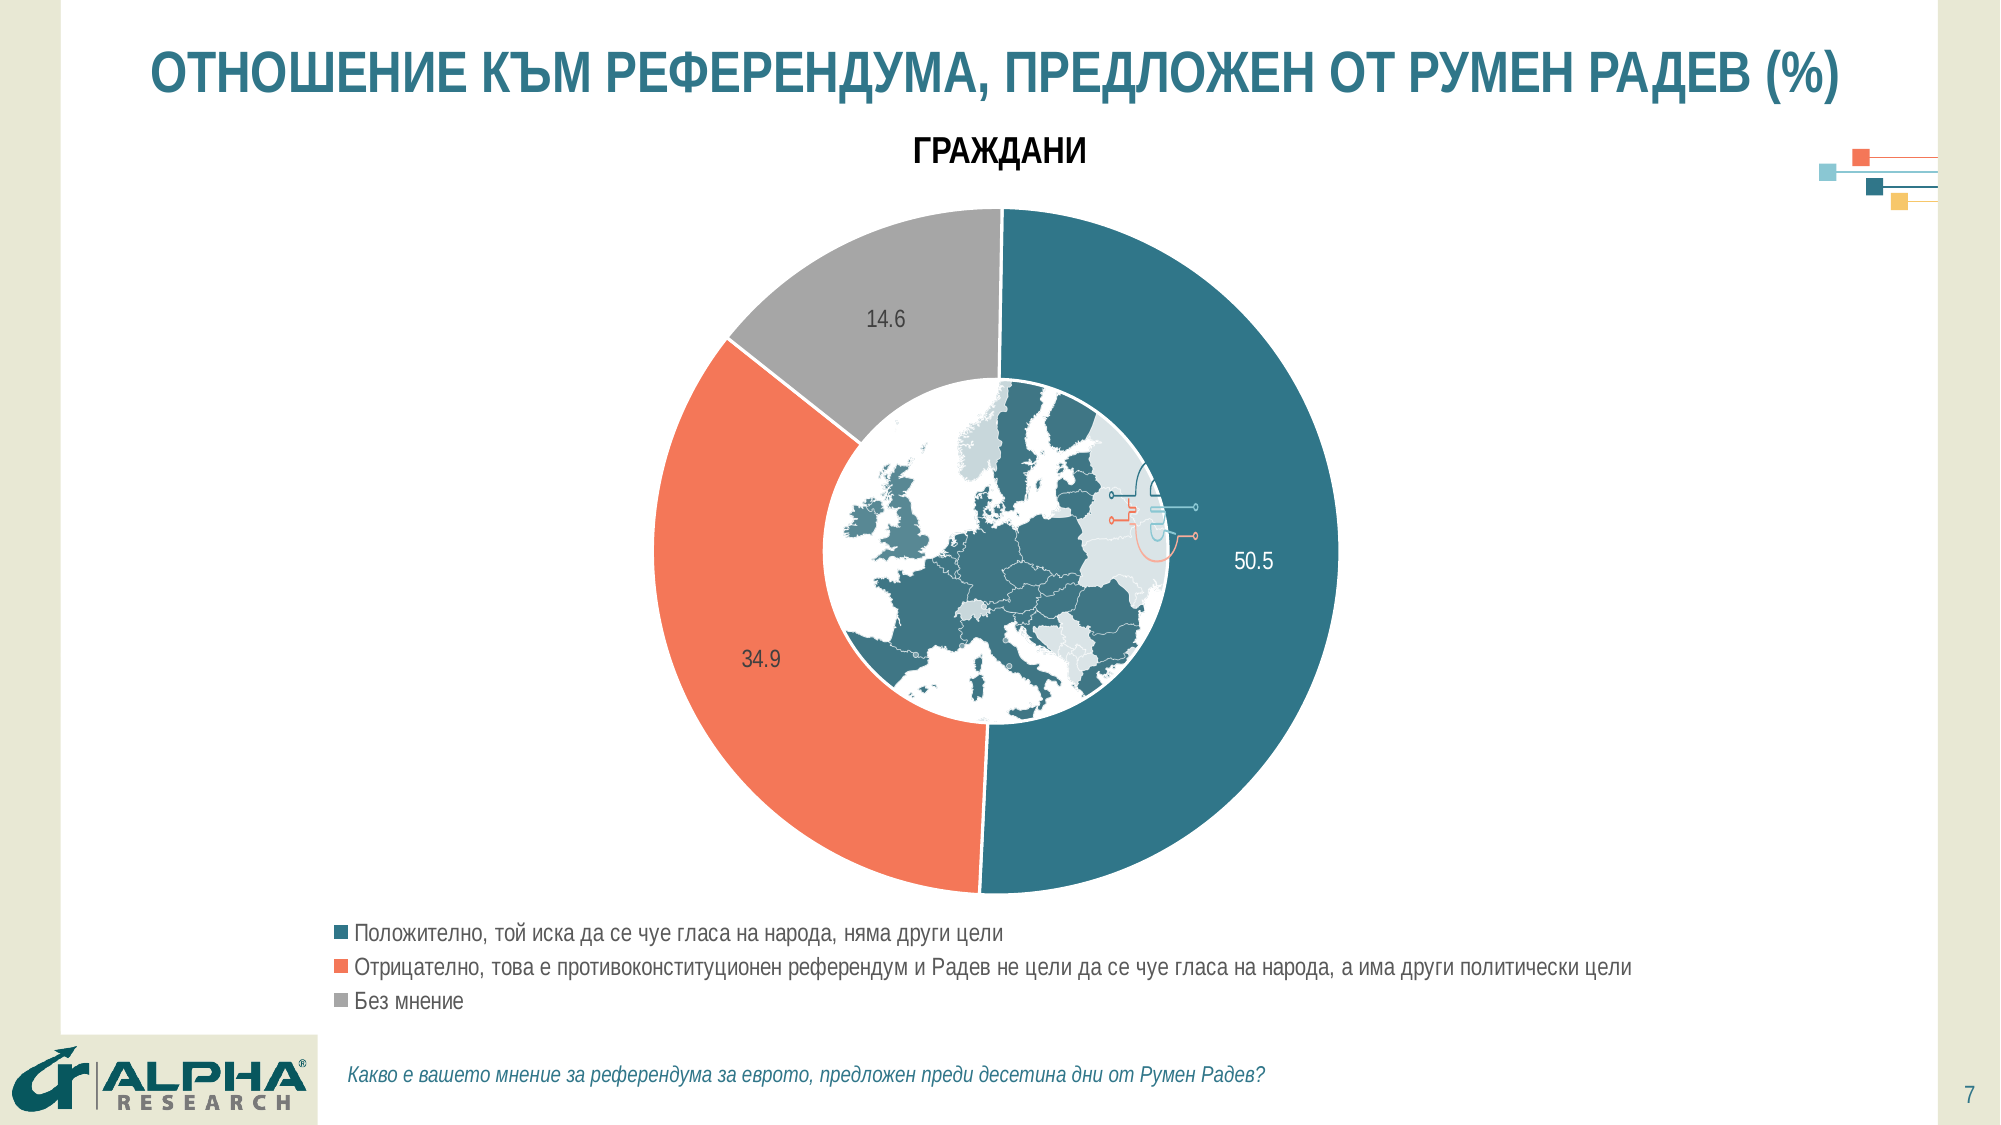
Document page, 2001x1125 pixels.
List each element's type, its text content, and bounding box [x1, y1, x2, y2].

title ОТНОШЕНИЕ КЪМ РЕФЕРЕНДУМА, ПРЕДЛОЖЕН ОТ РУМЕН РАДЕВ (%) [128, 12, 1862, 135]
chart [81, 205, 1887, 1021]
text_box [1108, 457, 1199, 563]
list Какво е вашето мнение за референдума за еврото, предложен преди десетина дни от Румен Радев? [332, 1055, 1921, 1121]
slide_number 7 [1923, 1063, 1991, 1124]
picture [12, 1046, 307, 1112]
text_box ГРАЖДАНИ [691, 118, 1309, 179]
